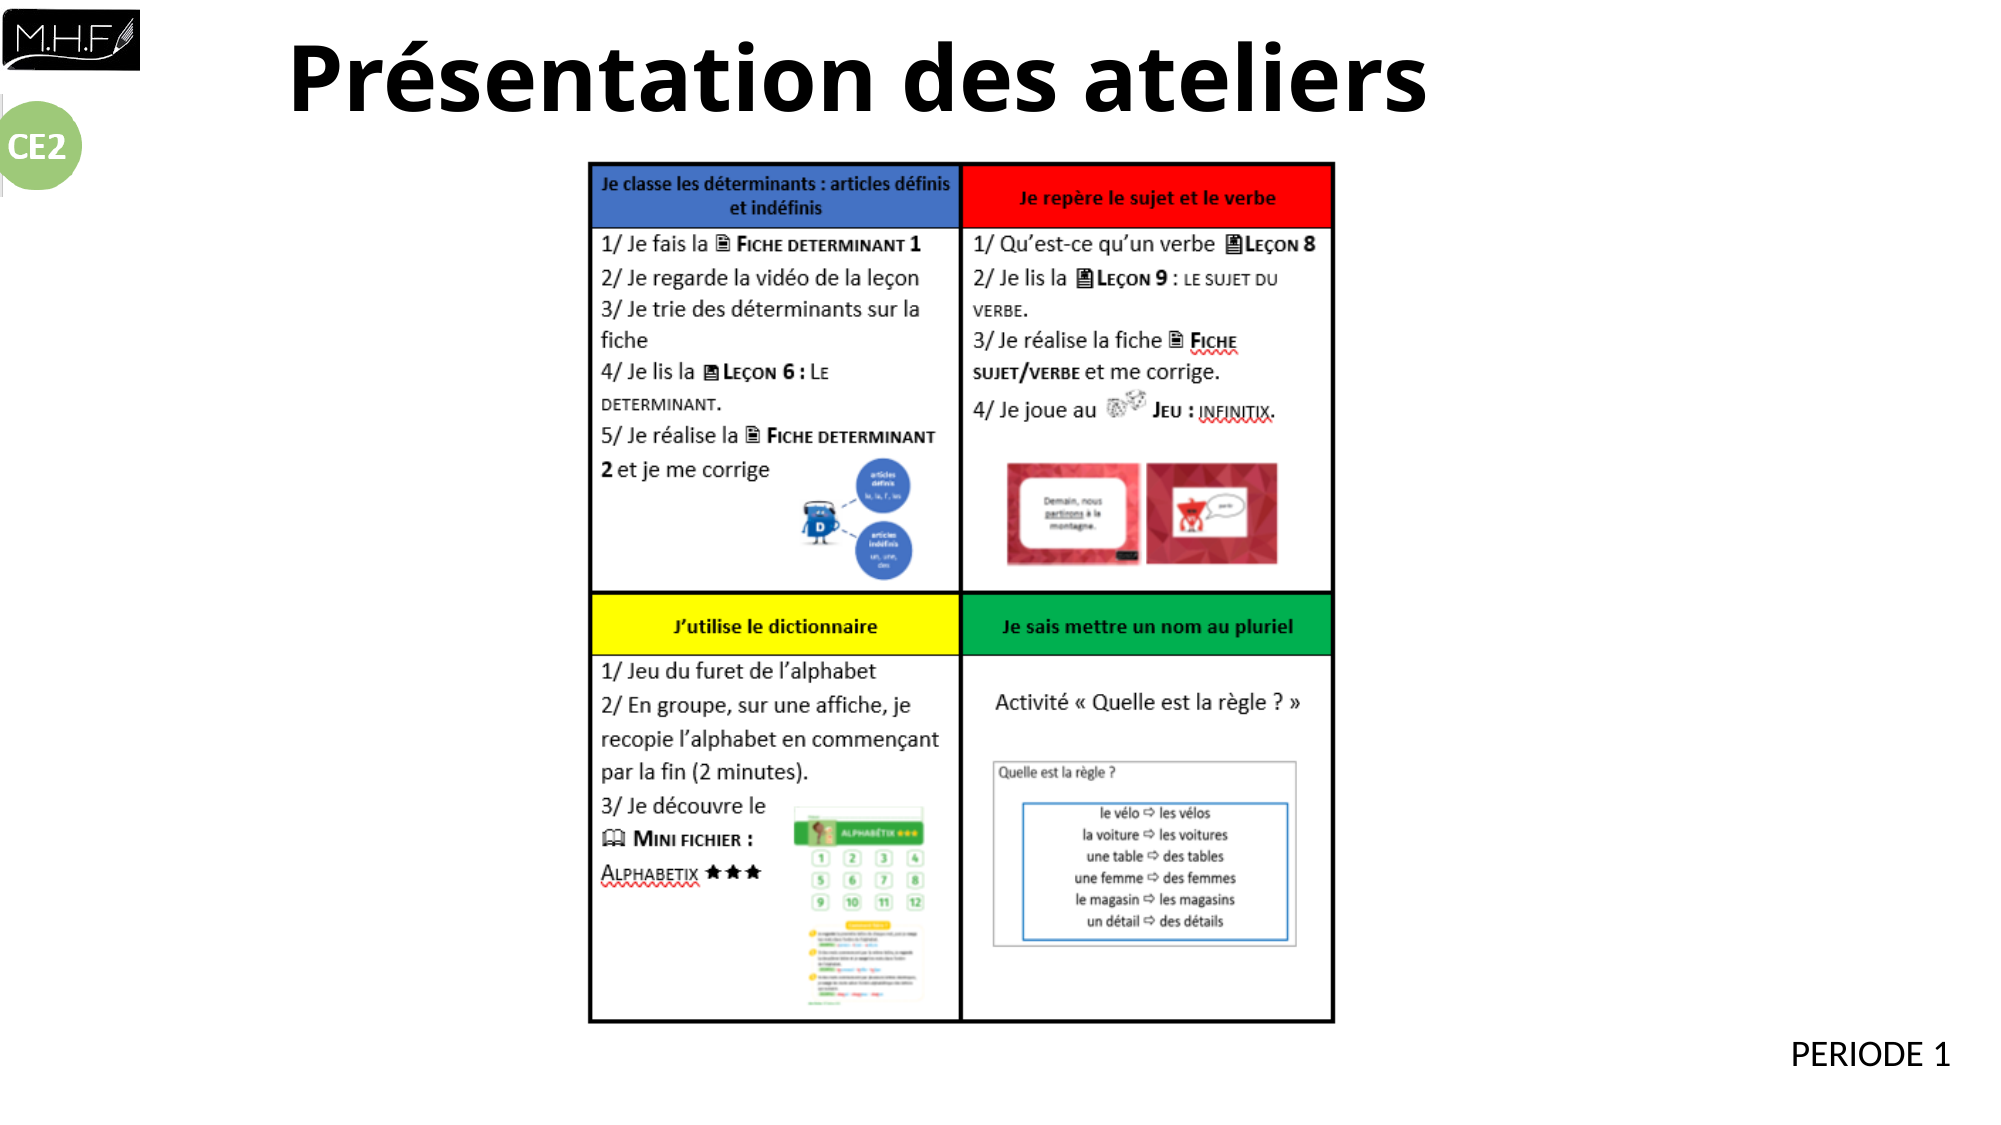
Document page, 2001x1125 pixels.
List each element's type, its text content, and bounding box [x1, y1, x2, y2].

title Présentation des ateliers [271, 7, 1818, 156]
picture [584, 155, 1341, 1028]
picture [0, 7, 140, 74]
picture [0, 94, 87, 197]
text_box PERIODE 1 [1362, 1021, 1967, 1082]
